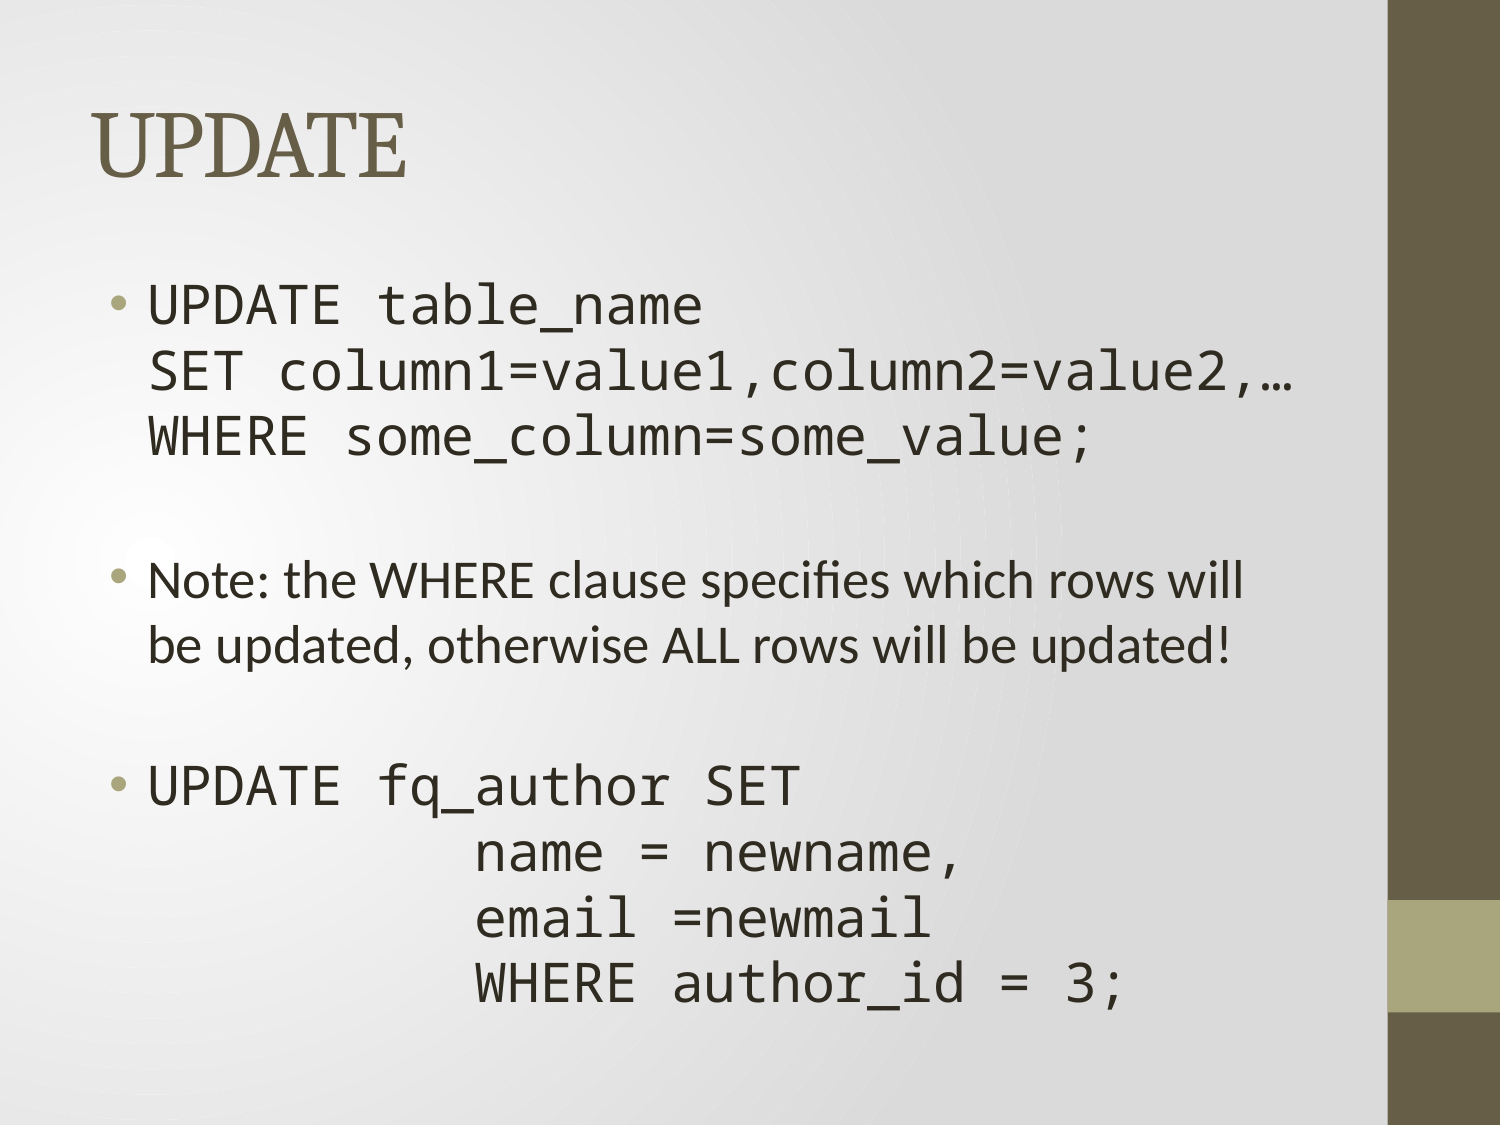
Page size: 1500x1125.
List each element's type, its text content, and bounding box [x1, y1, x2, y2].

title UPDATE [75, 45, 1325, 233]
list UPDATE table_name SET column1=value1,column2=value2,… WHERE some_column=some_value; Note: the WHERE clause specifies which rows will be updated, otherwise ALL rows will be updated! UPDATE fq_author SET name = newname, email =newmail WHERE author_id = 3; [75, 262, 1325, 1050]
